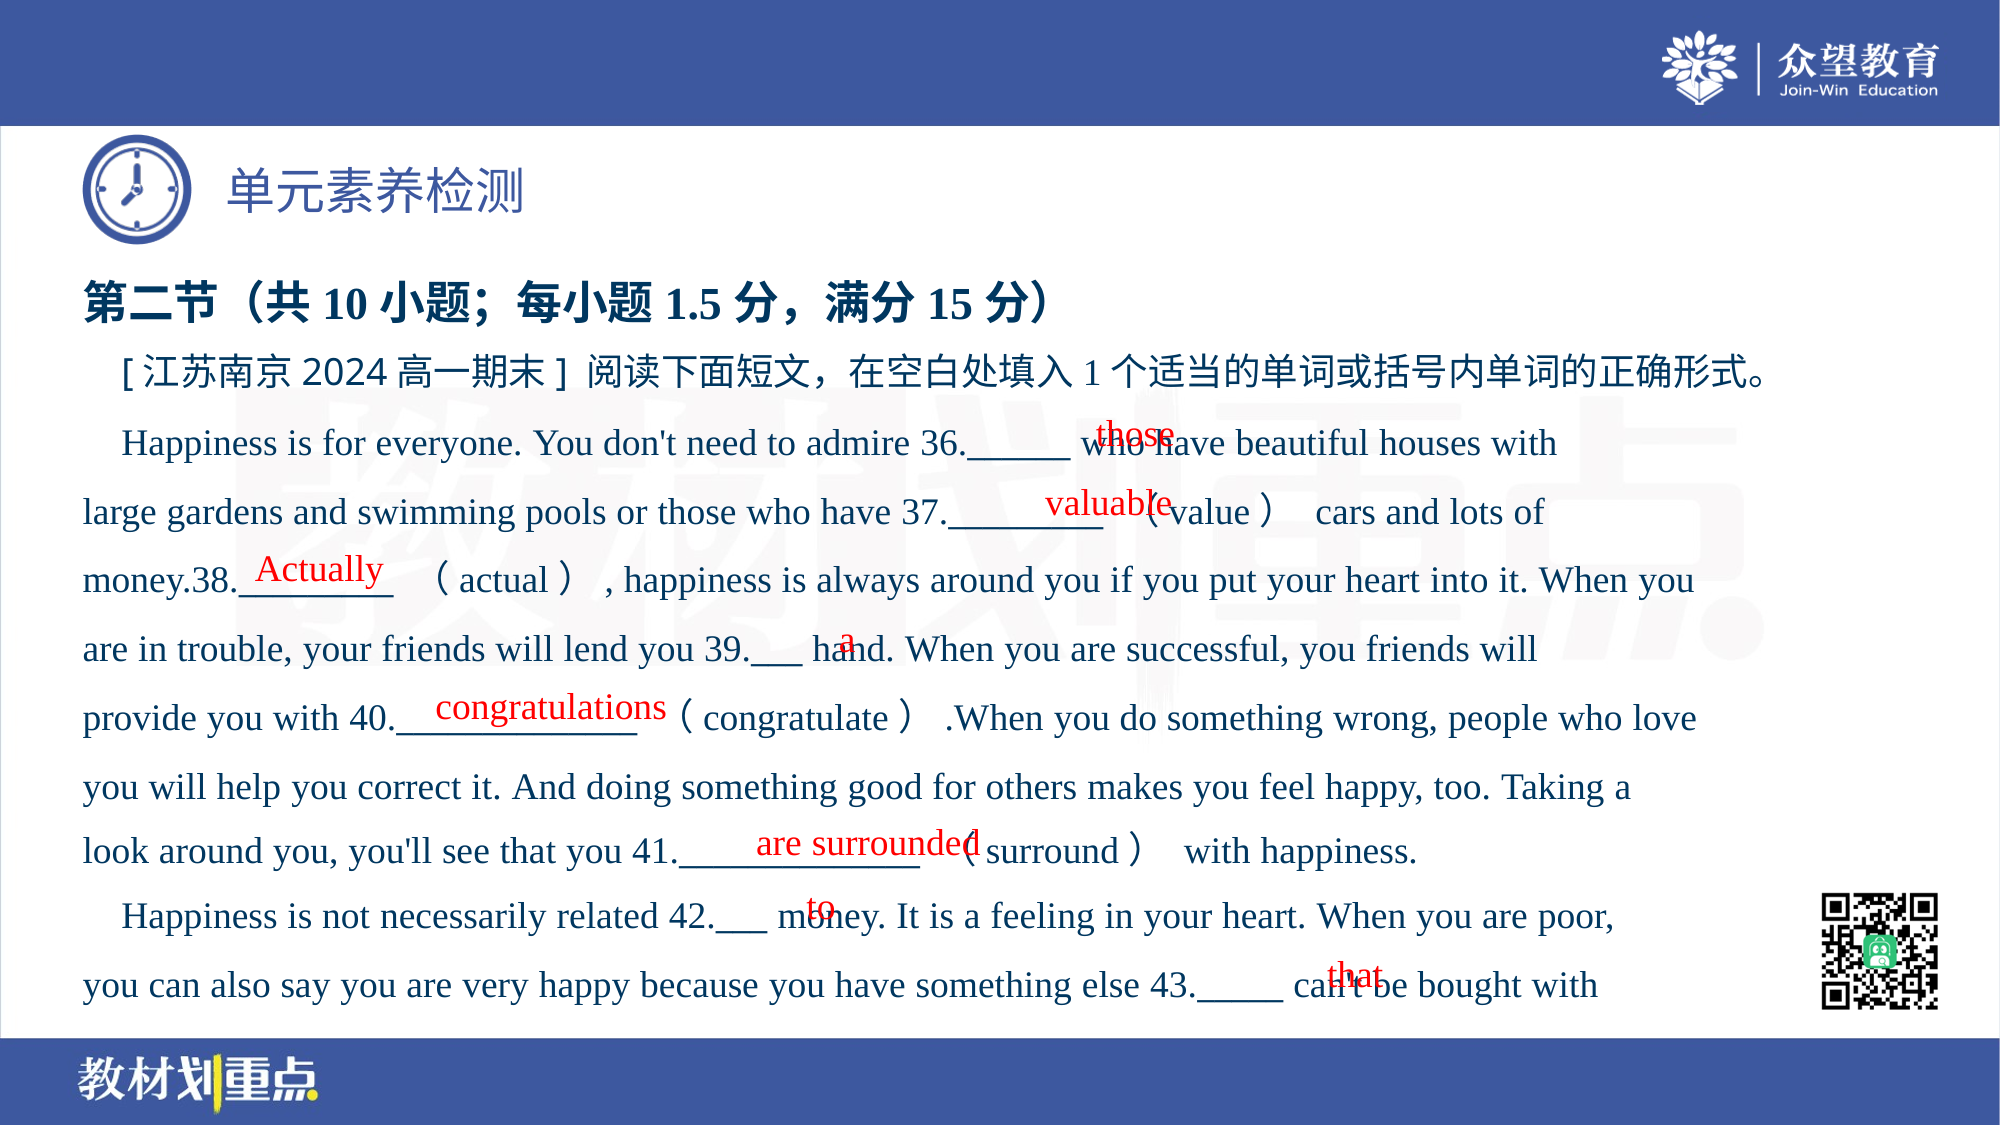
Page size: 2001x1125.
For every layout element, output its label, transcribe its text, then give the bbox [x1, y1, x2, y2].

text_box Happiness is for everyone. You don't need to admire 36.______ who have beautiful houses with large gardens and swimming pools or those who have 37._________ （value） cars and lots of money.38._________ （actual）, happiness is always around you if you put your heart into it. When you are in trouble, your friends will lend you 39.___ hand. When you are successful, you friends will provide you with 40.______________ （congratulate）.When you do something wrong, people who love you will help you correct it. And doing something good for others makes you feel happy, too. Taking a look around you, you'll see that you 41.______________ （surround） with happiness. [82, 394, 1817, 865]
text_box Happiness is not necessarily related 42.___ money. It is a feeling in your heart. When you are poor, you can also say you are very happy because you have something else 43._____ can't be bought with [82, 867, 1817, 1005]
text_box a [825, 595, 869, 654]
text_box 第二节（共10小题；每小题1.5分，满分15分） [82, 247, 1817, 321]
text_box that [1313, 930, 1398, 989]
text_box Actually [241, 524, 398, 583]
text_box valuable [1031, 457, 1187, 516]
text_box are surrounded [738, 798, 999, 856]
text_box to [792, 862, 850, 921]
picture [0, 0, 2000, 1125]
text_box congratulations [421, 662, 681, 721]
text_box those [1082, 389, 1189, 448]
text_box [江苏南京2024高一期末] 阅读下面短文，在空白处填入1个适当的单词或括号内单词的正确形式。 [82, 328, 1817, 386]
